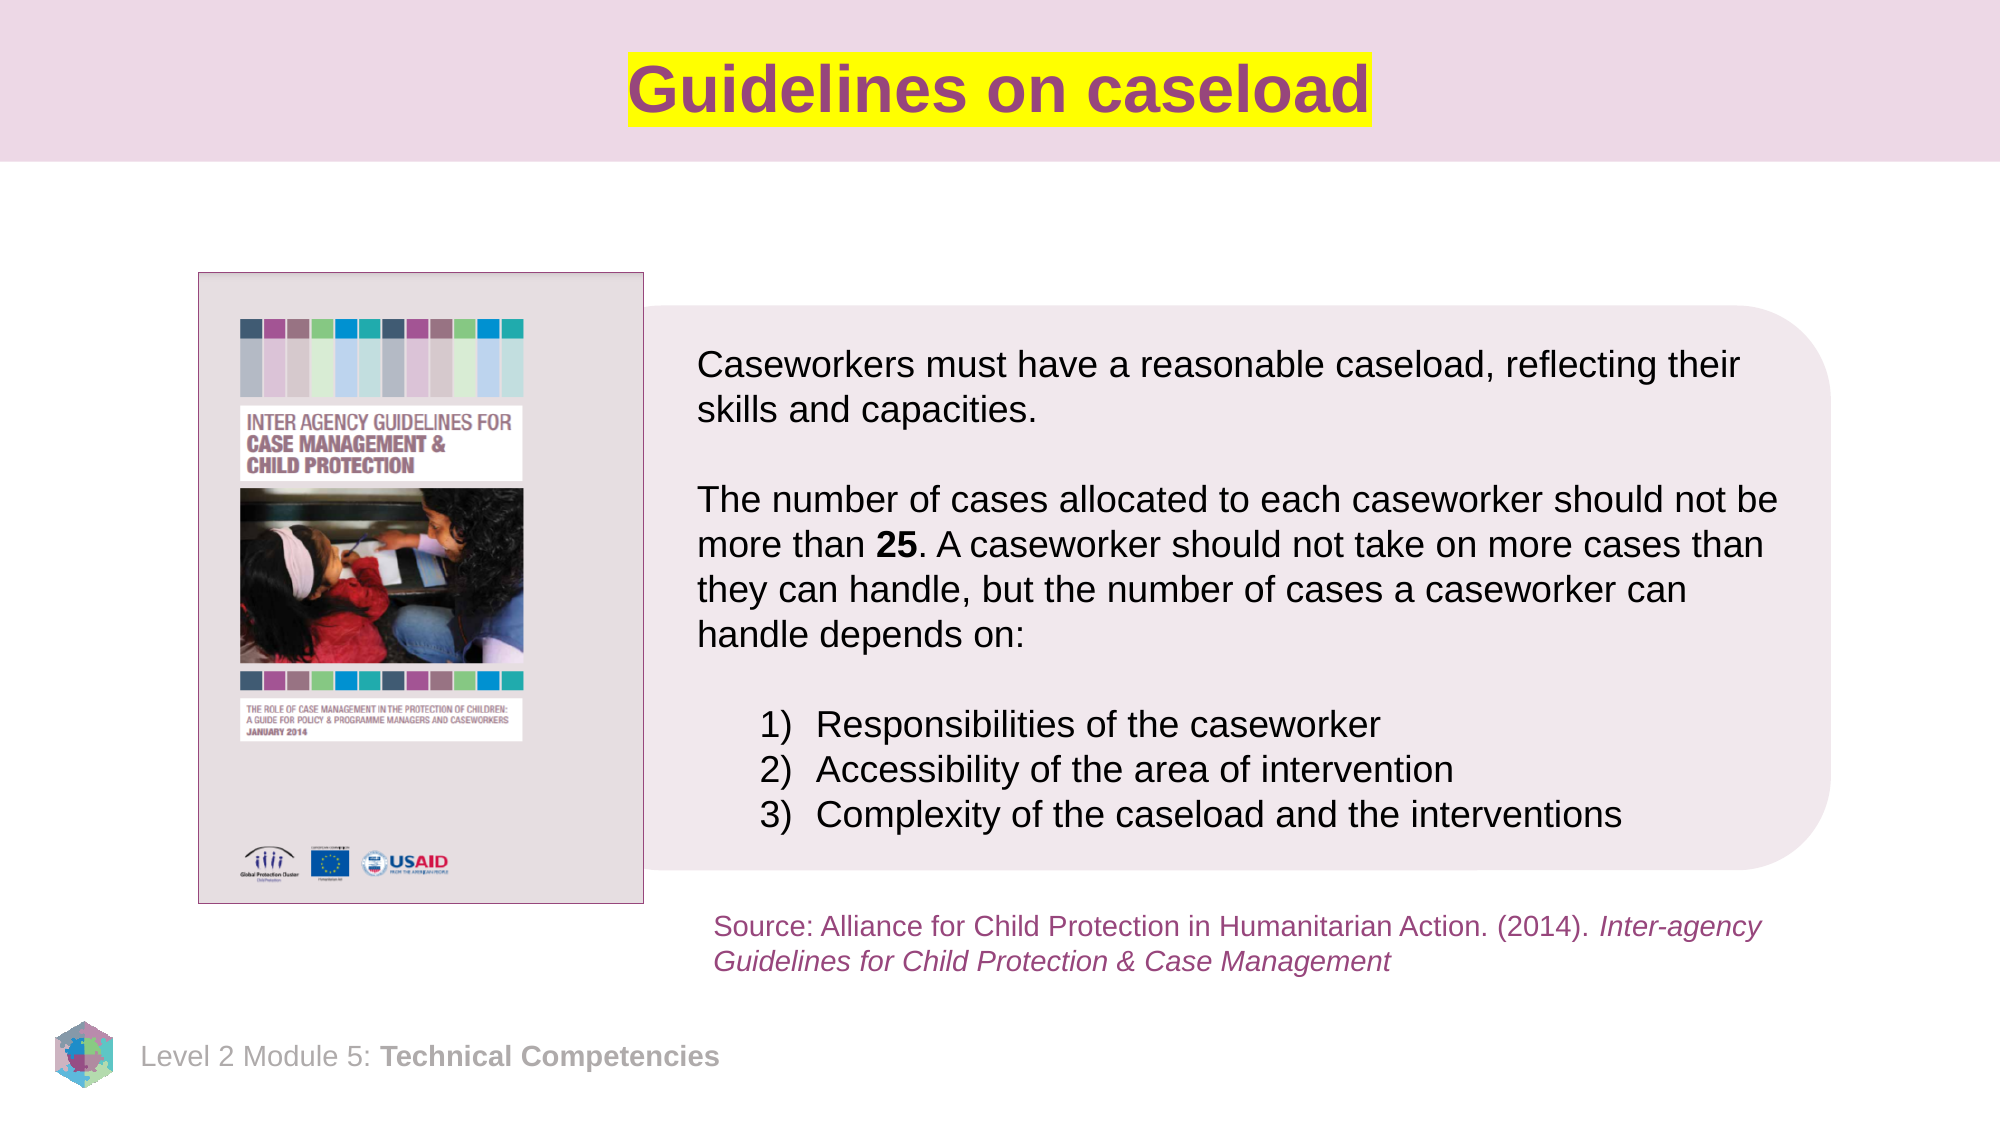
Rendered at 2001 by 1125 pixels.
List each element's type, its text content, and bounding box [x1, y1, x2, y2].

title Guidelines on caseload [137, 19, 1863, 163]
picture [55, 1021, 113, 1088]
text_box Source: Alliance for Child Protection in Humanitarian Action. (2014). Inter-agency Guidelines for Child Protection & Case Management [698, 899, 1831, 985]
text_box Caseworkers must have a reasonable caseload, reflecting their skills and capacities. The number of cases allocated to each caseworker should not be more than 25. A caseworker should not take on more cases than they can handle, but the number of cases a caseworker can handle depends on: Responsibilities of the caseworker Accessibility of the area of intervention Complexity of the caseload and the interventions [644, 304, 1832, 872]
picture [198, 272, 644, 904]
